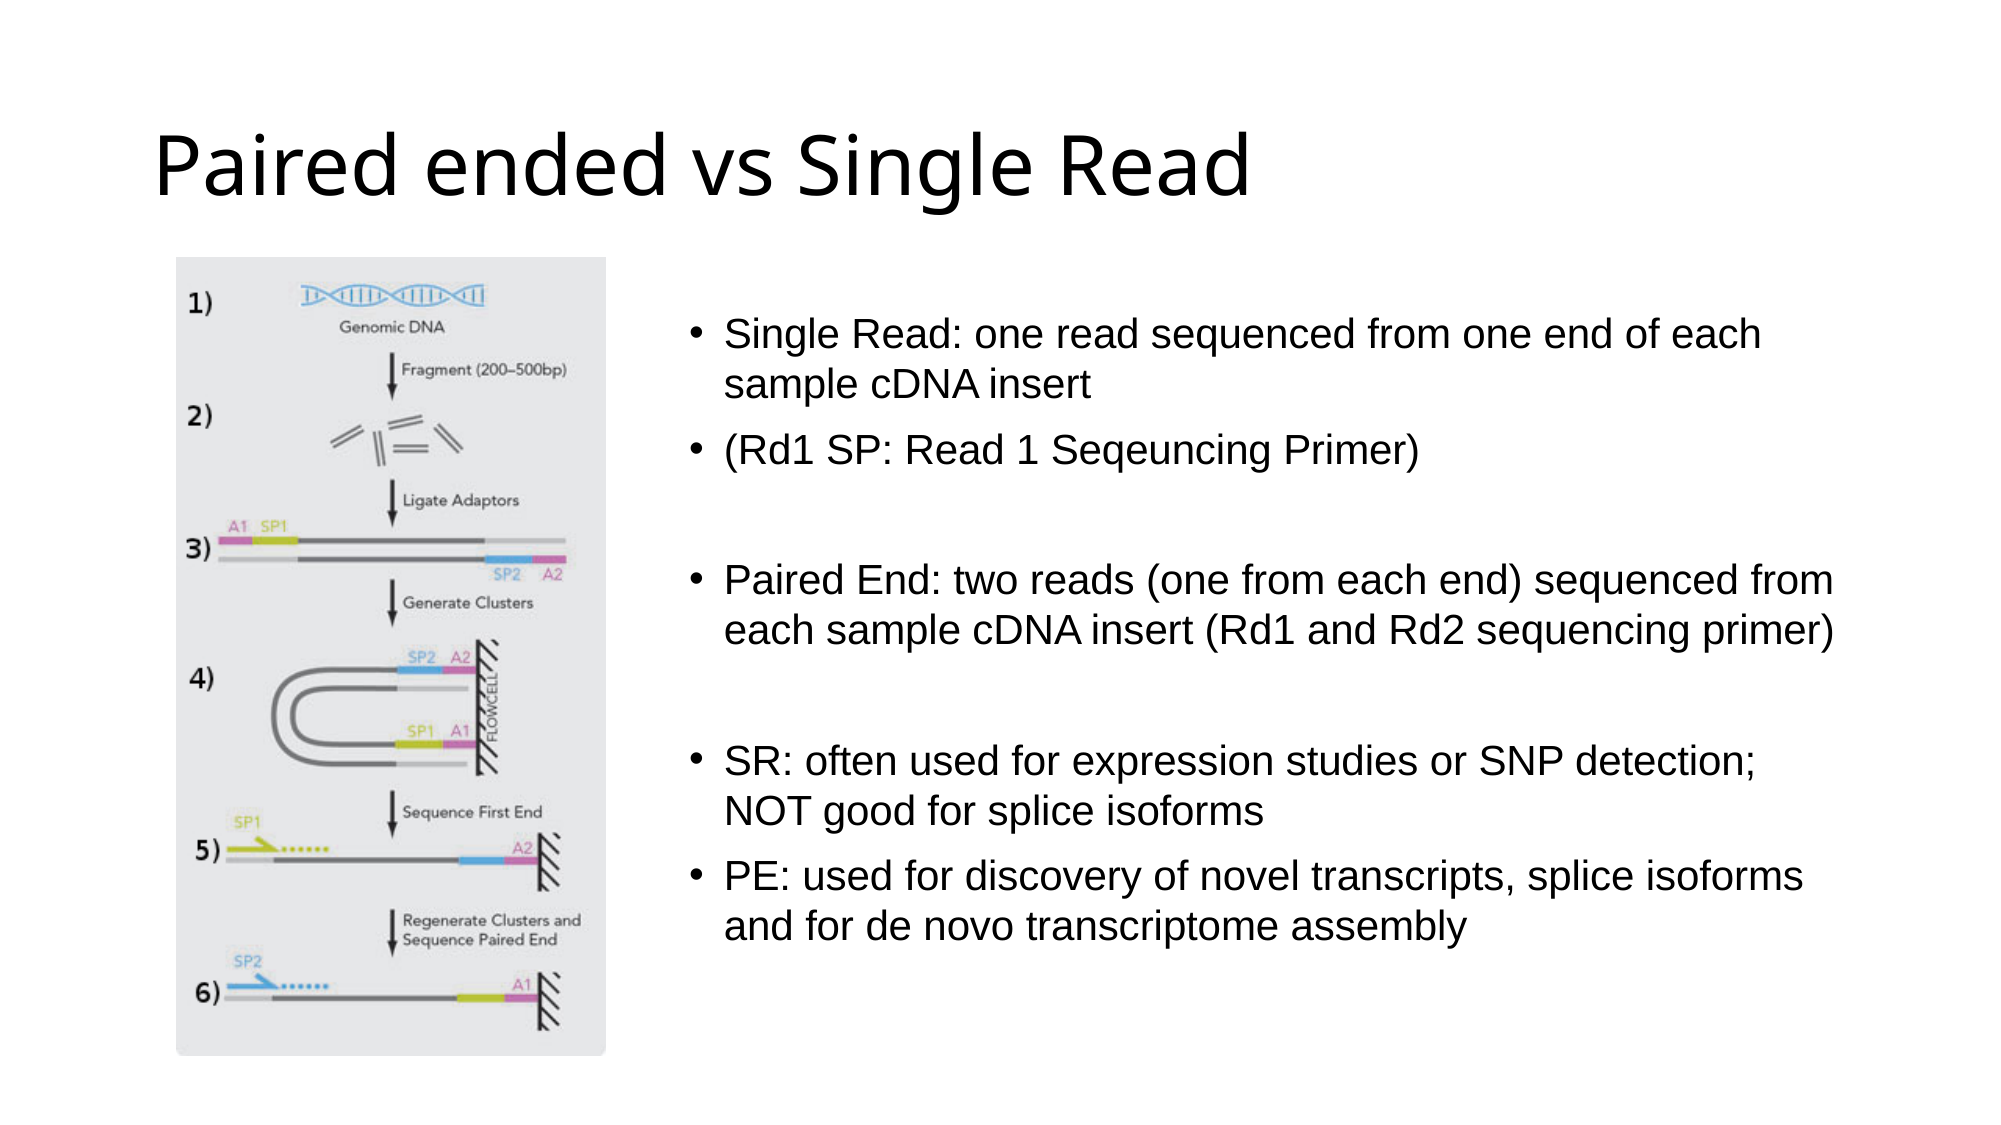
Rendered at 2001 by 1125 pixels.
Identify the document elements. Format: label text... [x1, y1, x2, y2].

picture [176, 257, 606, 1056]
list Single Read: one read sequenced from one end of each sample cDNA insert (Rd1 SP: Read 1 Seqeuncing Primer) Paired End: two reads (one from each end) sequenced from each sample cDNA insert (Rd1 and Rd2 sequencing primer) SR: often used for expression studies or SNP detection; NOT good for splice isoforms PE: used for discovery of novel transcripts, splice isoforms and for de novo transcriptome assembly [674, 299, 1863, 1014]
title Paired ended vs Single Read [137, 59, 1863, 278]
